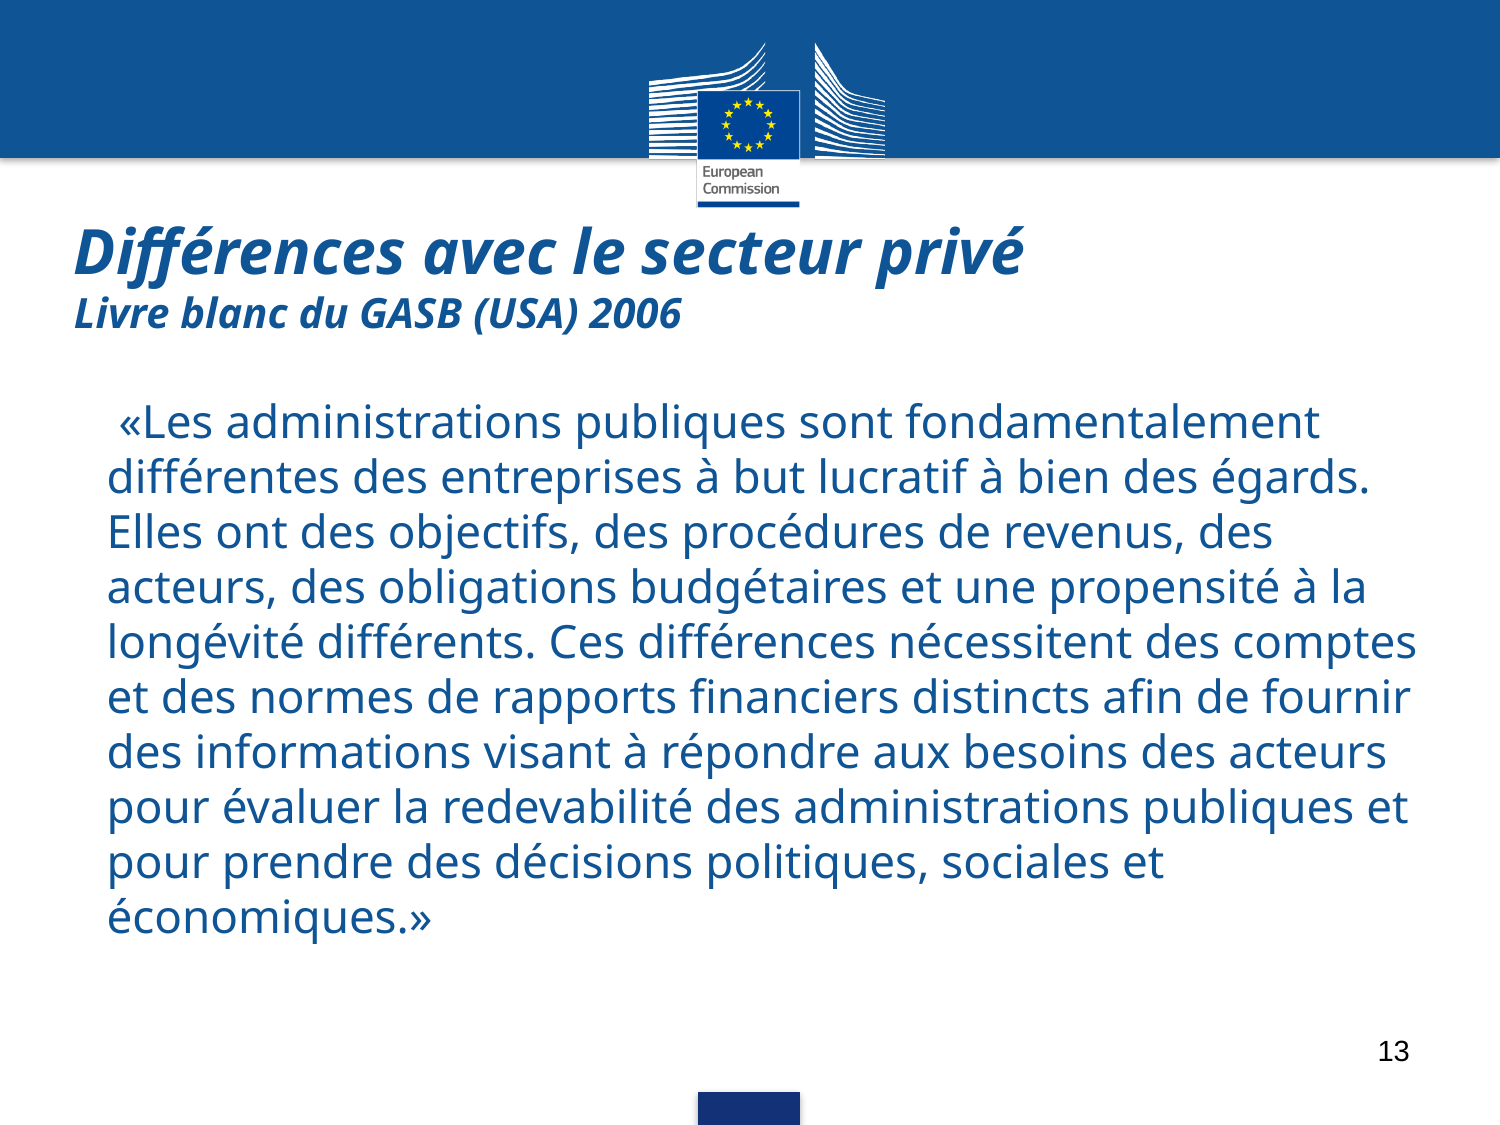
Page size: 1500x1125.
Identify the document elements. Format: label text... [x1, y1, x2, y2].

slide_number 13 [1074, 1024, 1426, 1103]
list «Les administrations publiques sont fondamentalement différentes des entreprises à but lucratif à bien des égards. Elles ont des objectifs, des procédures de revenus, des acteurs, des obligations budgétaires et une propensité à la longévité différents. Ces différences nécessitent des comptes et des normes de rapports financiers distincts afin de fournir des informations visant à répondre aux besoins des acteurs pour évaluer la redevabilité des administrations publiques et pour prendre des décisions politiques, sociales et économiques.» [35, 385, 1465, 1088]
picture [649, 42, 885, 198]
title Différences avec le secteur privé Livre blanc du GASB (USA) 2006 [0, 198, 1500, 351]
